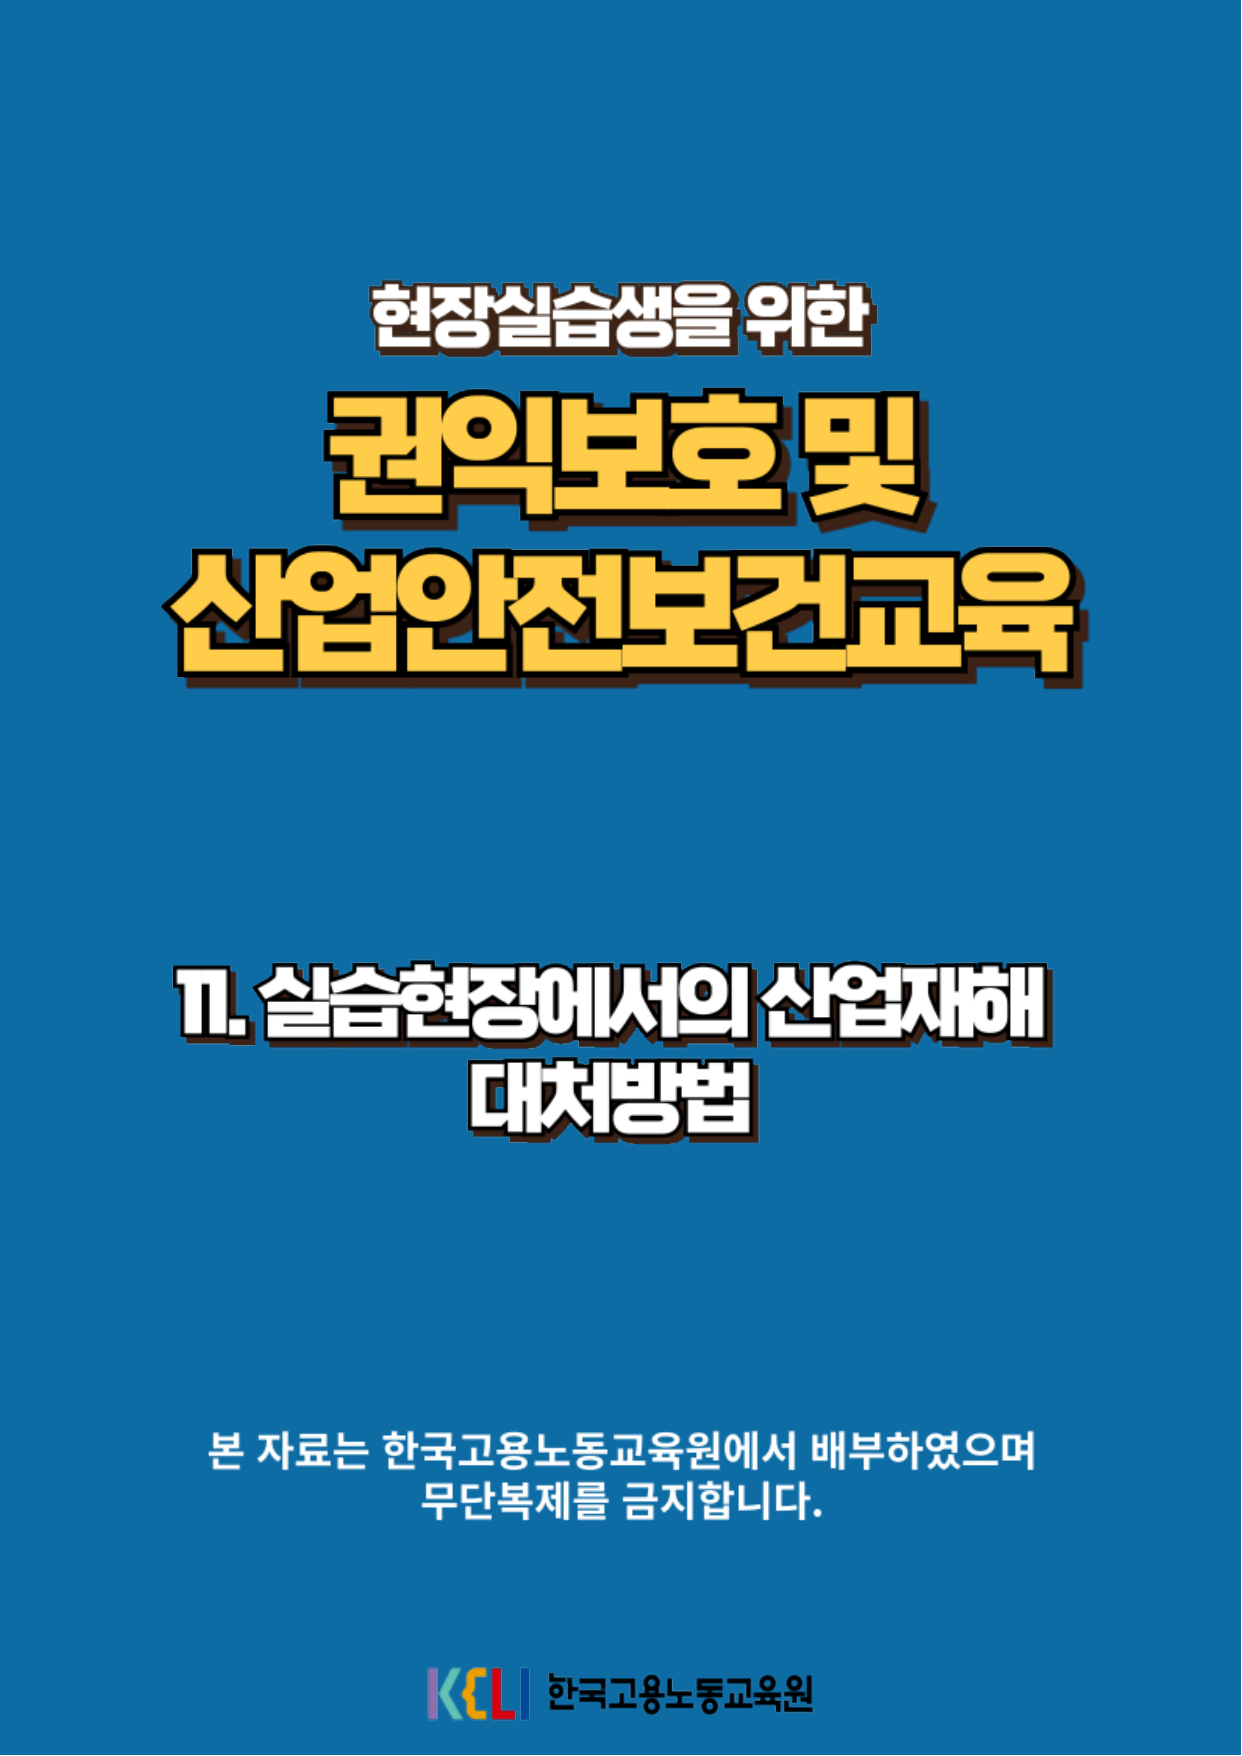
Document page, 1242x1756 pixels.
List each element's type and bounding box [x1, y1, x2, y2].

picture [0, 838, 1241, 1455]
text_box [0, 0, 1241, 838]
text_box [0, 1463, 1241, 1755]
